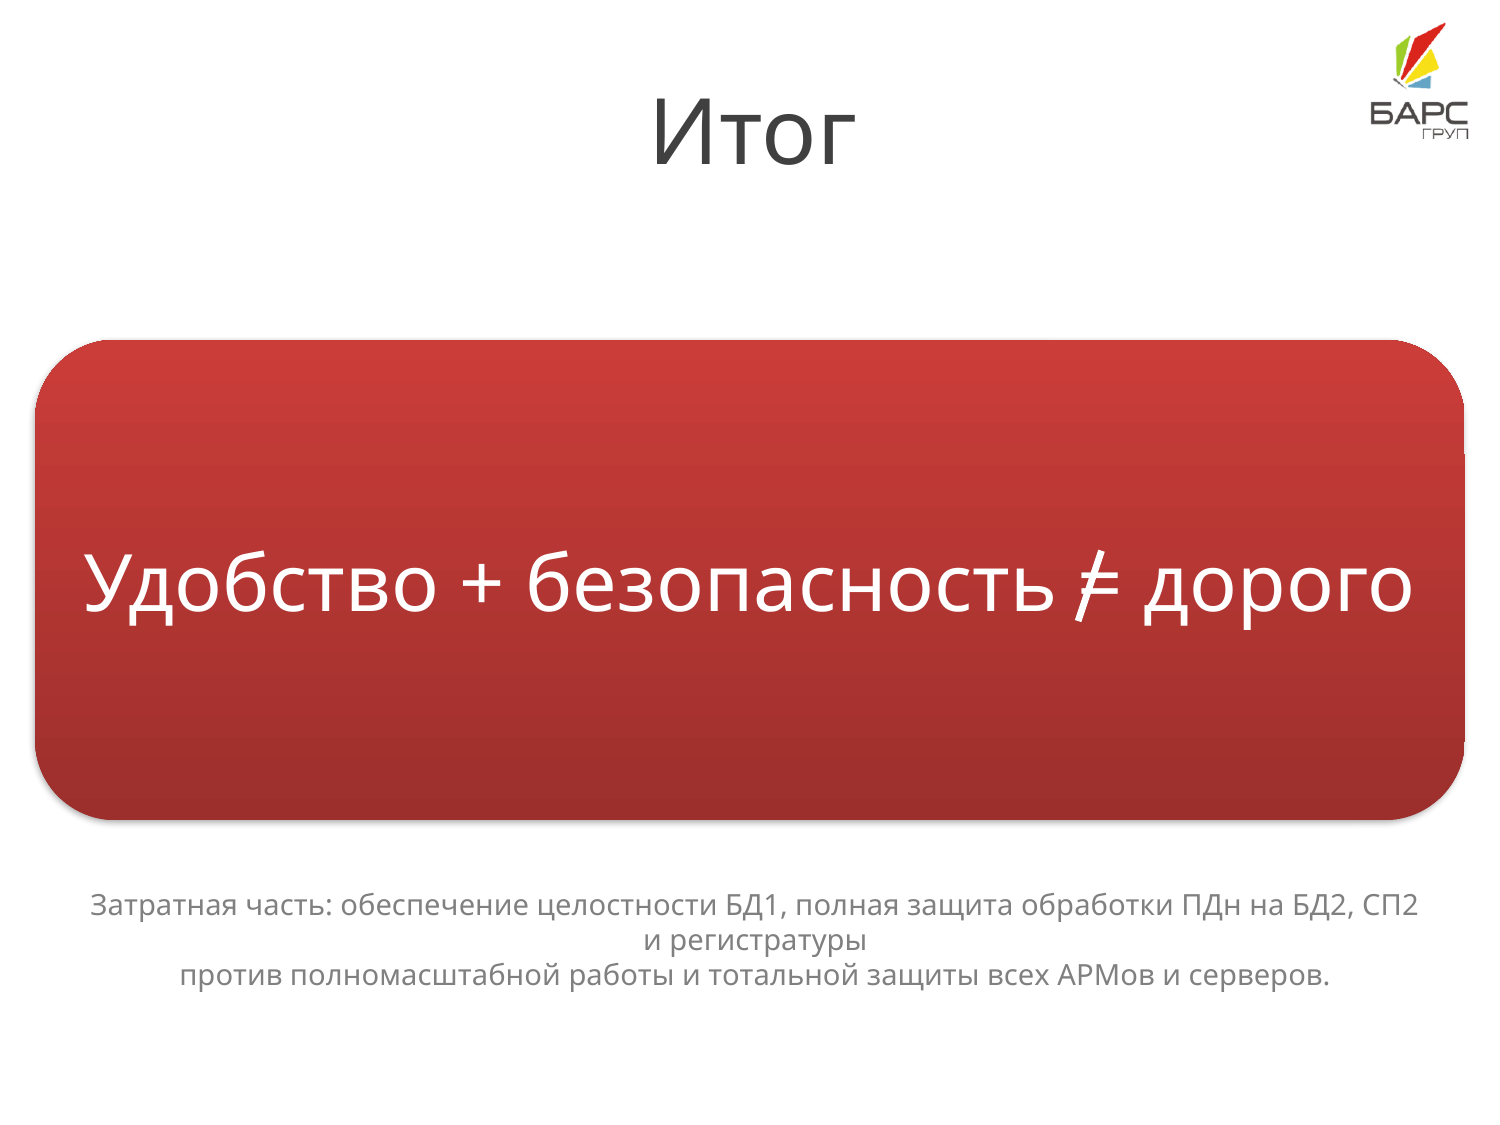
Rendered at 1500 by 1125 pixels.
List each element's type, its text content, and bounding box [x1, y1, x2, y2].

text_box Затратная часть: обеспечение целостности БД1, полная защита обработки ПДн на БД2, СП2 и регистратуры против полномасштабной работы и тотальной защиты всех АРМов и серверов. [75, 878, 1435, 999]
text_box Удобство + безопасность = дорого [35, 339, 1465, 821]
text_box Итог [269, 117, 1237, 196]
picture [1335, 0, 1500, 165]
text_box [1054, 573, 1126, 598]
